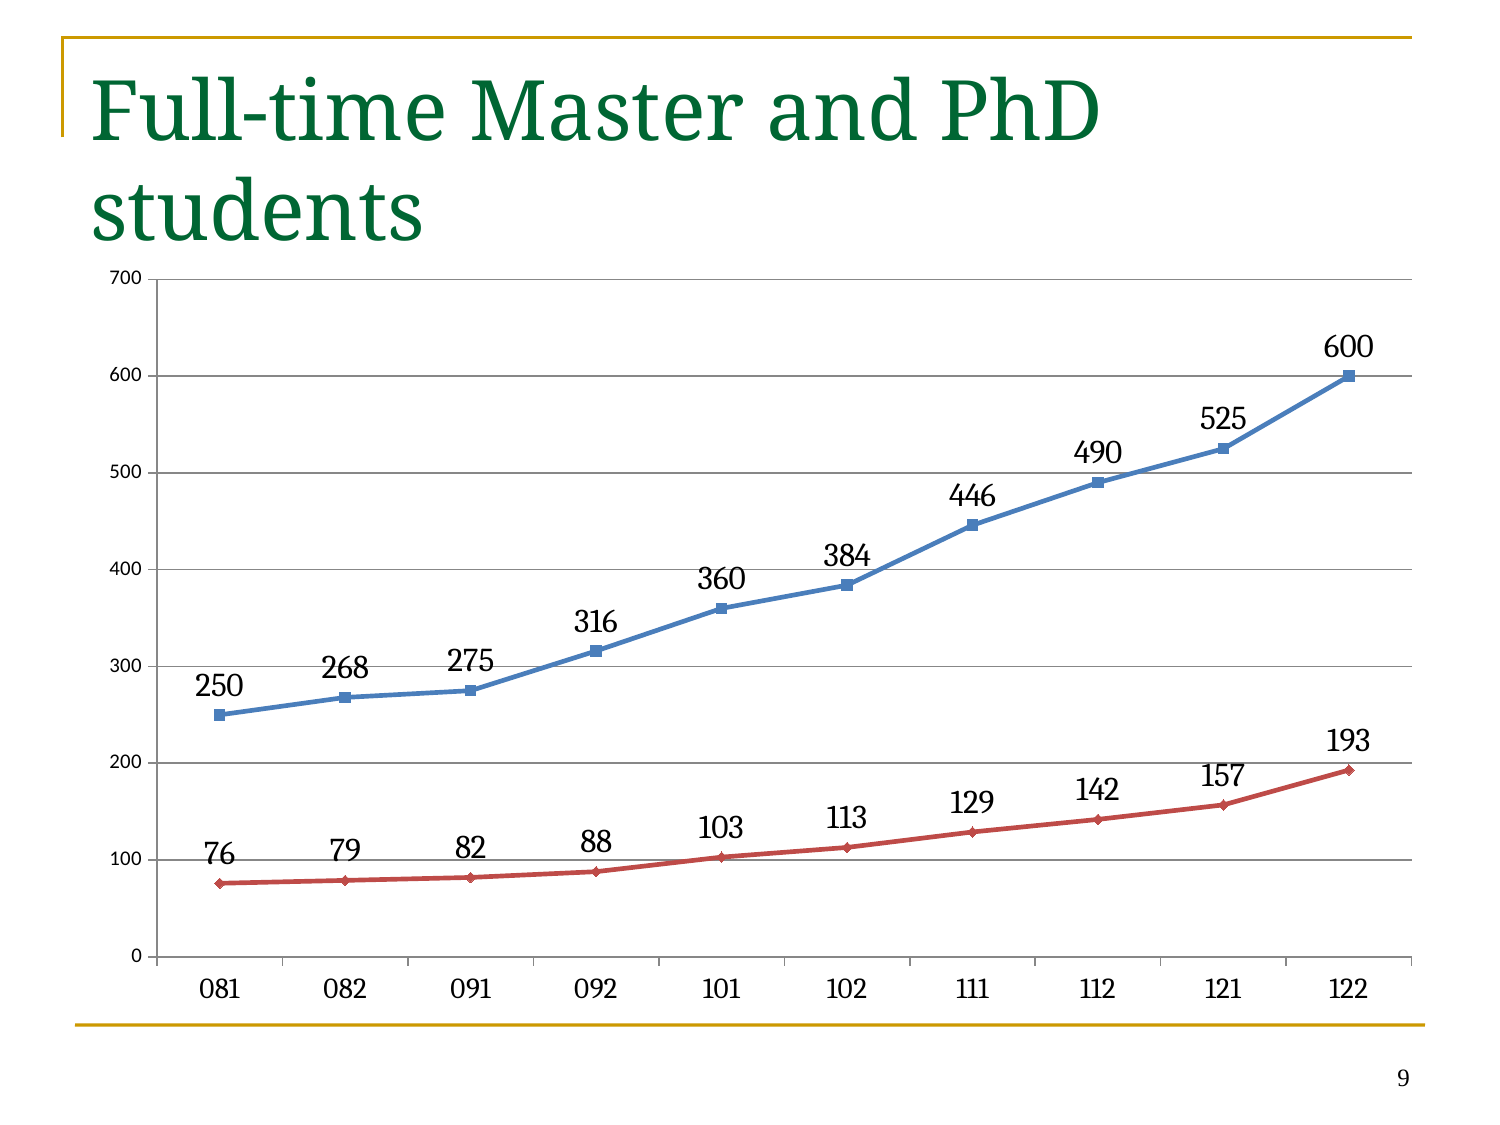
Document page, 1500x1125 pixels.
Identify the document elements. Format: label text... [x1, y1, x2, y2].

title Full-time Master and PhD students [74, 49, 1426, 180]
slide_number 9 [1249, 1037, 1426, 1100]
chart [62, 162, 1413, 1026]
